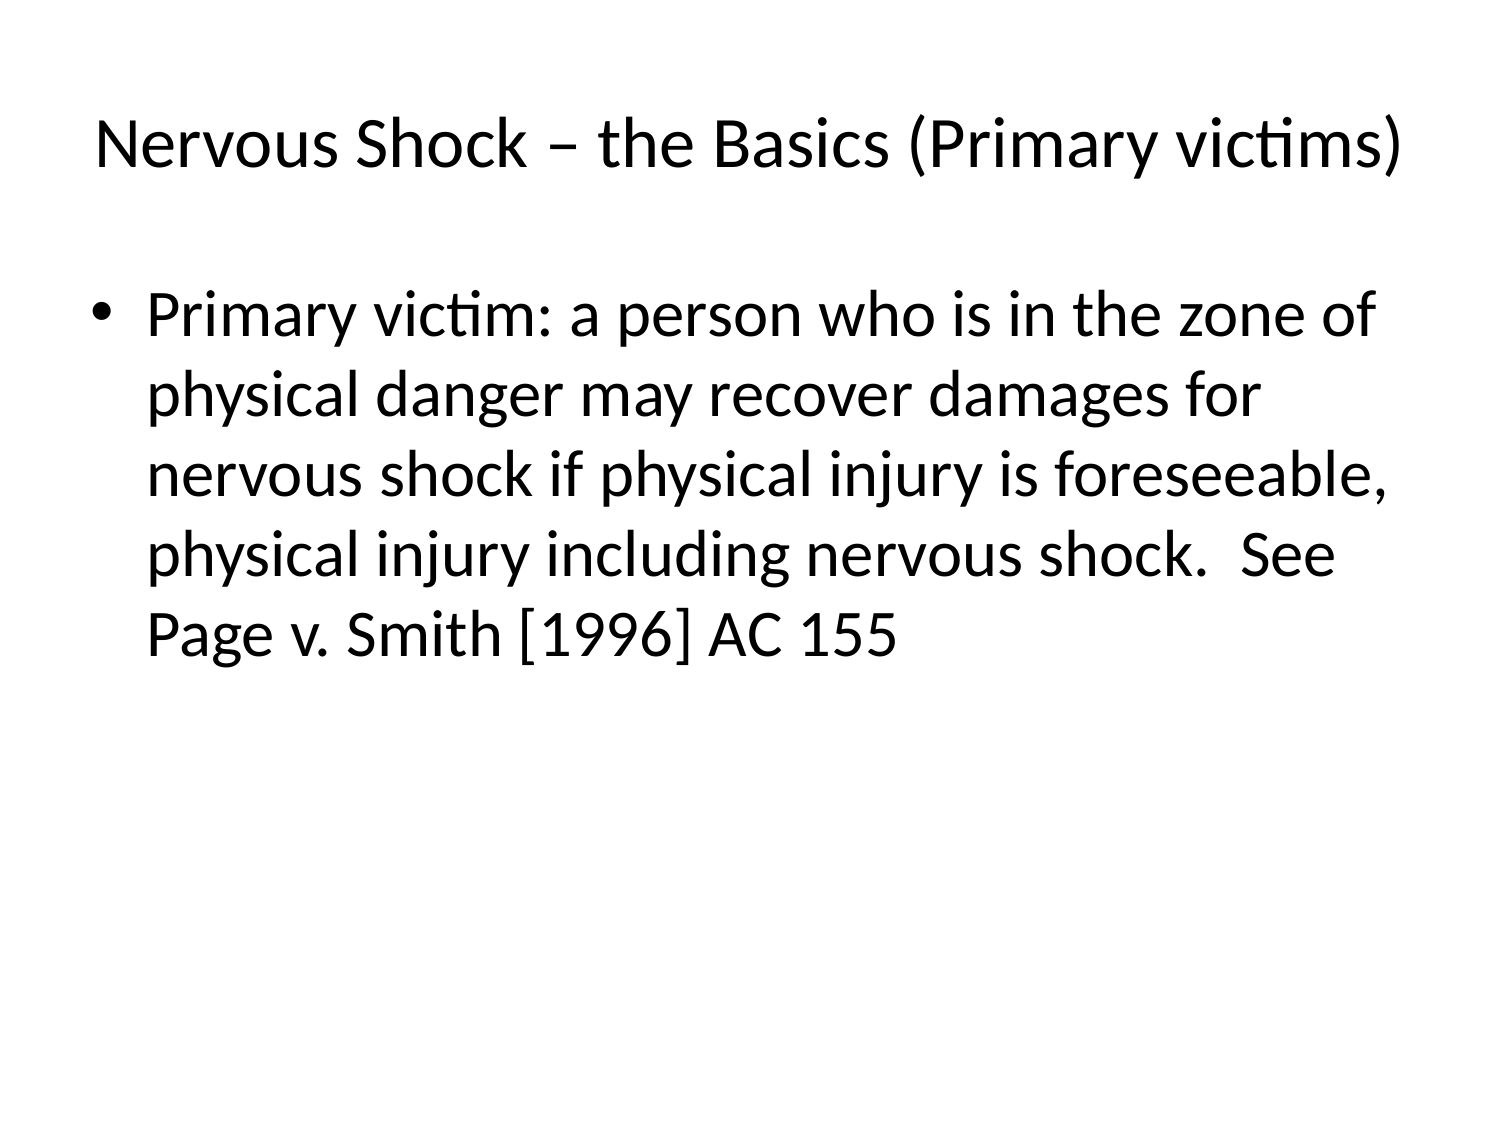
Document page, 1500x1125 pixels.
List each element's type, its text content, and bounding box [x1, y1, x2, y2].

title Nervous Shock – the Basics (Primary victims) [75, 45, 1425, 233]
list Primary victim: a person who is in the zone of physical danger may recover damages for nervous shock if physical injury is foreseeable, physical injury including nervous shock. See Page v. Smith [1996] AC 155 [75, 262, 1425, 1005]
